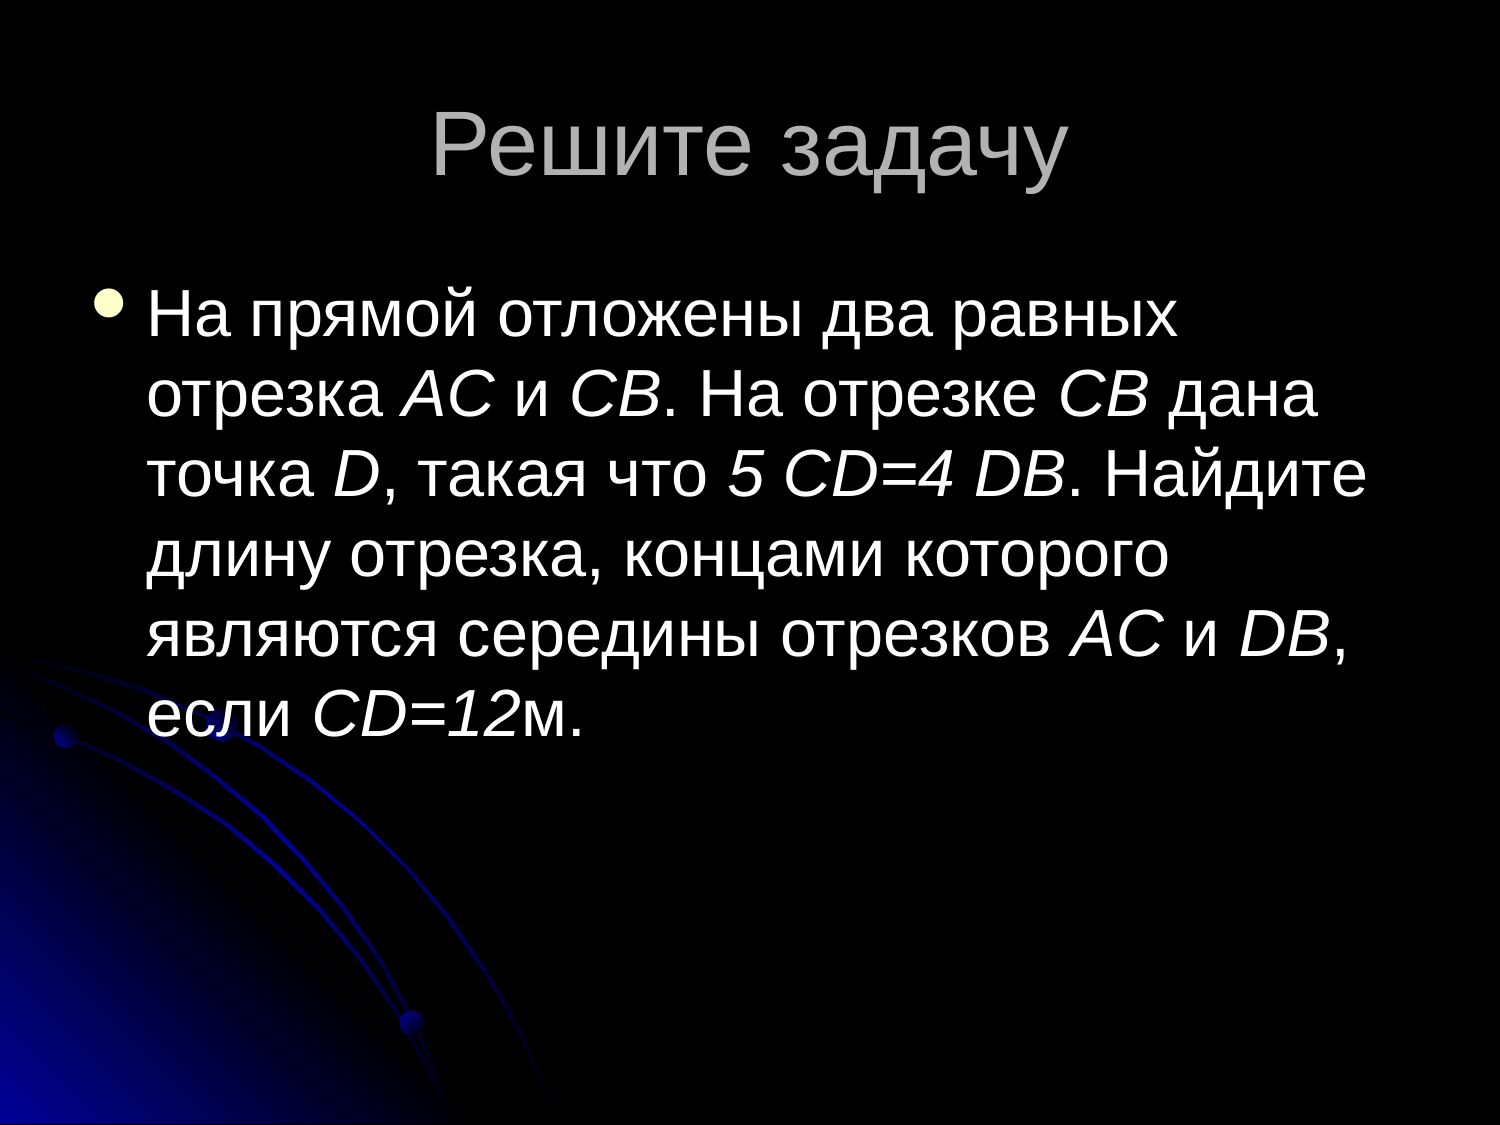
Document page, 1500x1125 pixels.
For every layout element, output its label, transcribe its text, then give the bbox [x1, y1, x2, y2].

list На прямой отложены два равных отрезка AC и СB. На отрезке CB дана точка D, такая что 5 CD=4 DB. Найдите длину отрезка, концами которого являются середины отрезков AC и DB, если CD=12м. [74, 262, 1426, 1006]
title Решите задачу [74, 45, 1426, 233]
